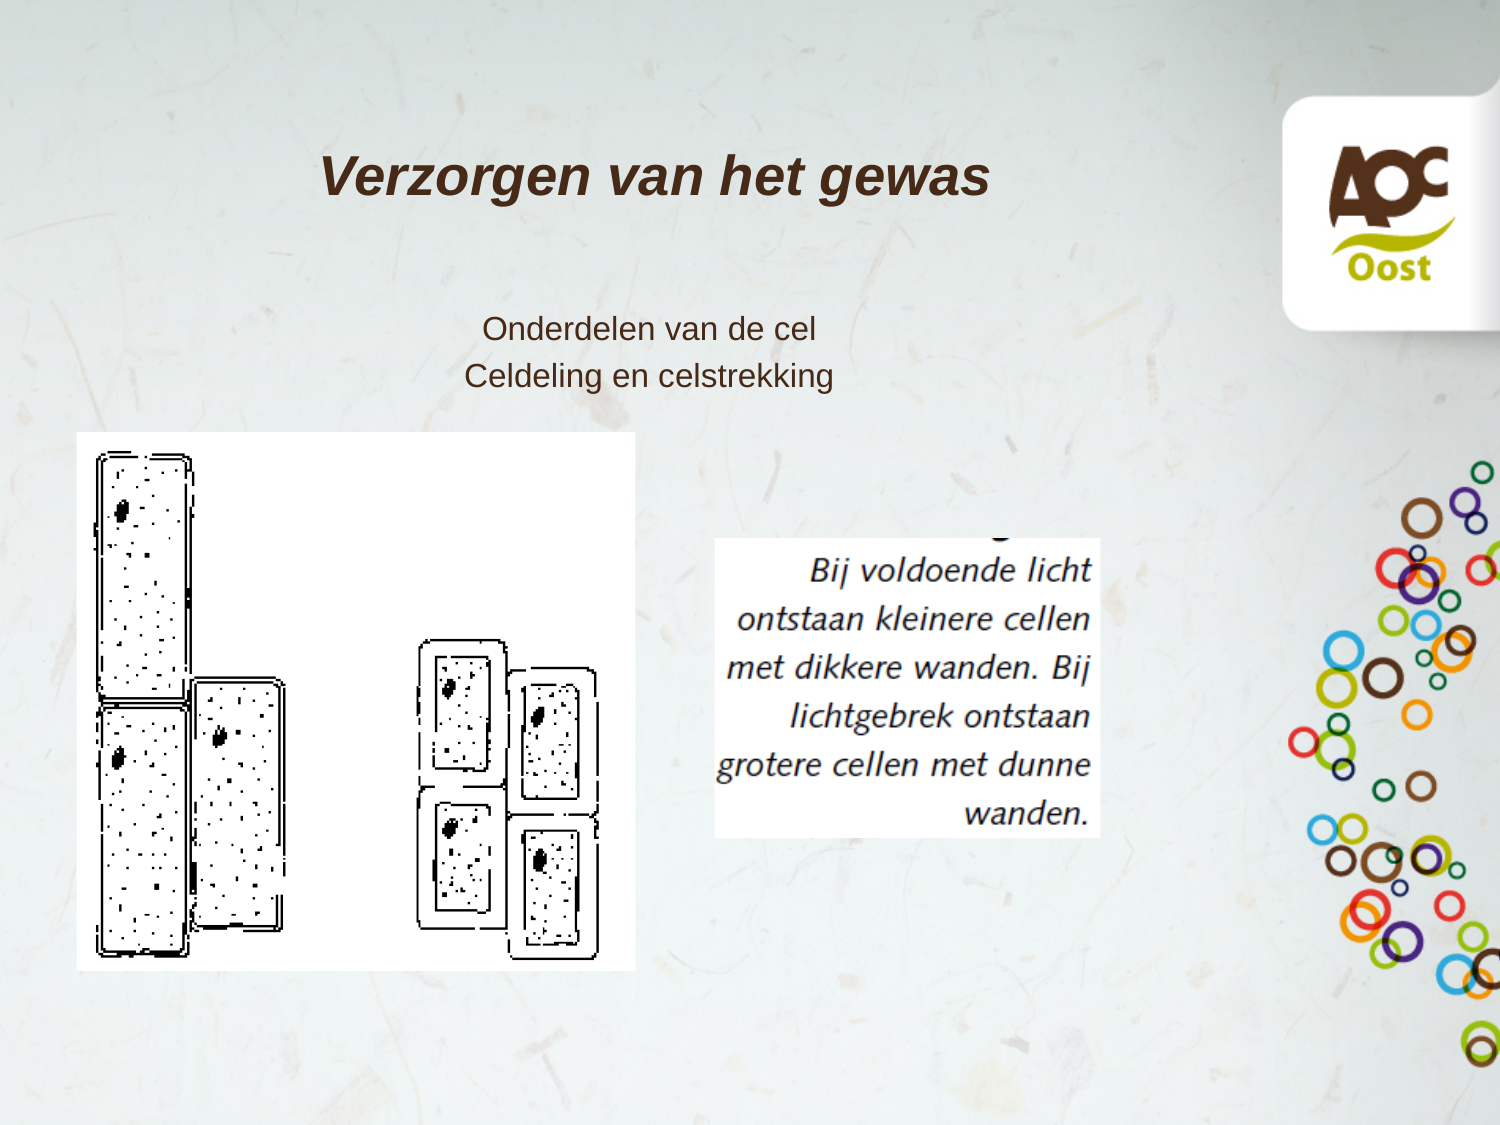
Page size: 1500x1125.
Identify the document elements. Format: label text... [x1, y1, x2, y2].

picture [0, 0, 1500, 1125]
title Verzorgen van het gewas [112, 101, 1199, 244]
subtitle Onderdelen van de cel Celdeling en celstrekking [64, 253, 1235, 785]
